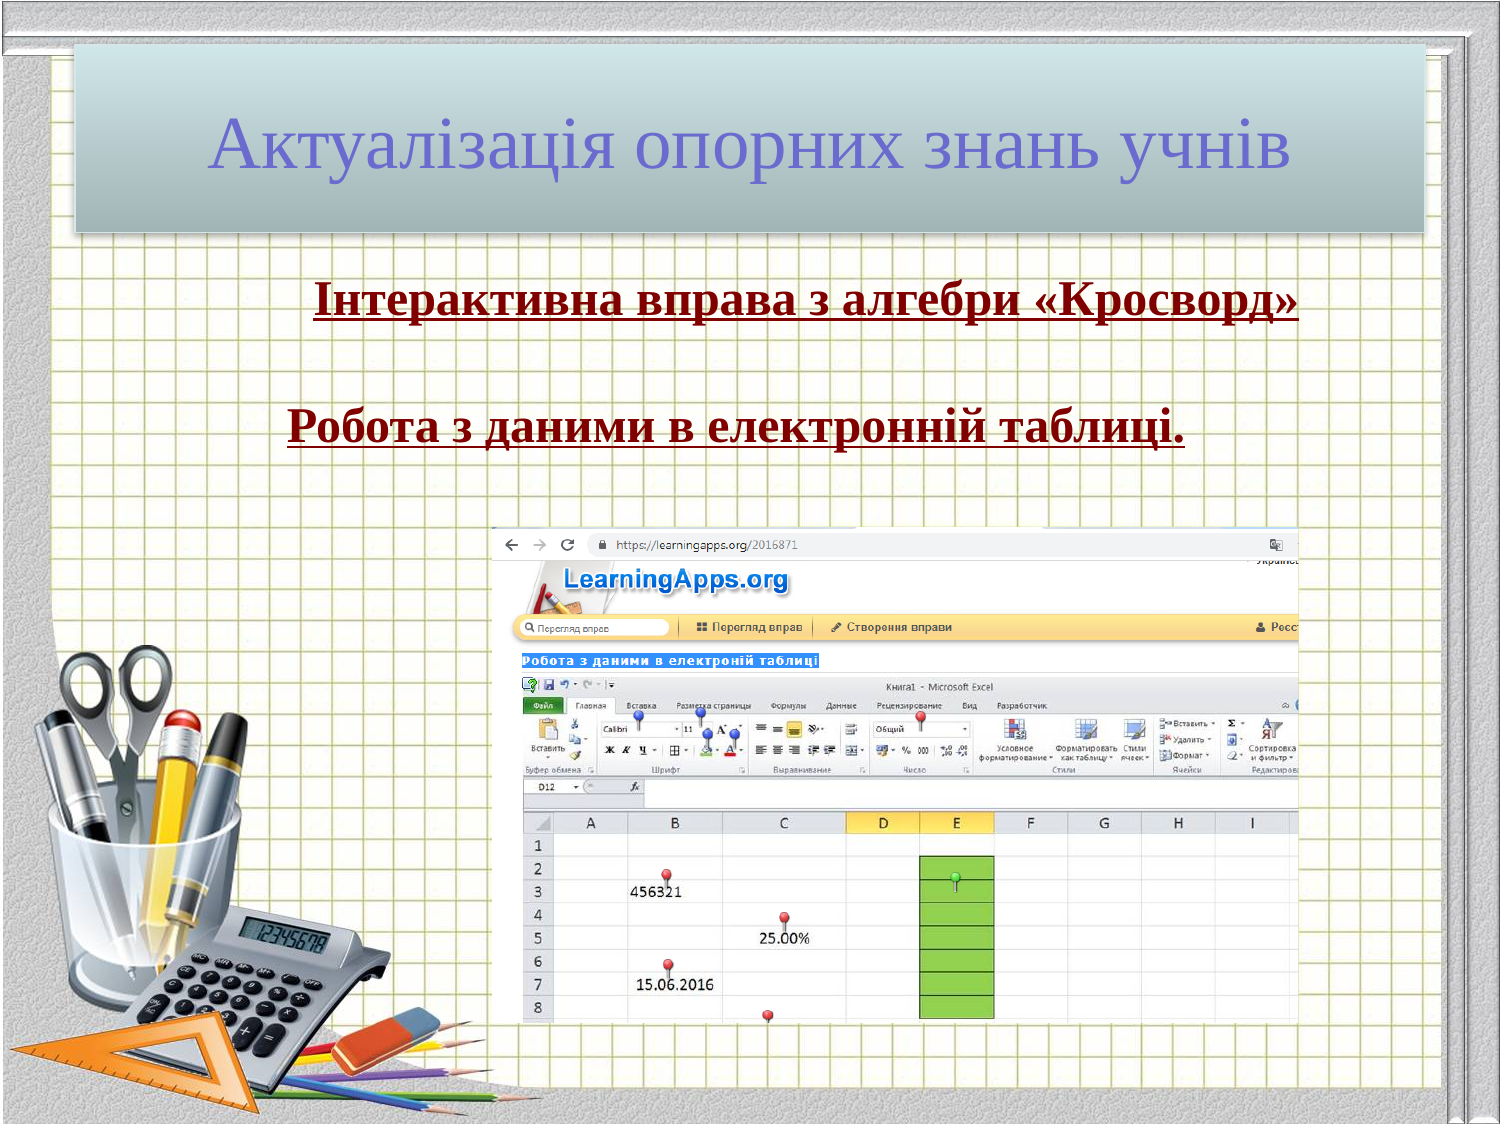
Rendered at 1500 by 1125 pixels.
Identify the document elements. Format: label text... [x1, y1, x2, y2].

picture [0, 0, 1500, 1125]
text_box Робота з даними в електронній таблиці. [183, 385, 1289, 460]
text_box Інтерактивна вправа з алгебри «Кросворд» [298, 257, 1315, 333]
title Актуалізація опорних знань учнів [74, 44, 1426, 233]
